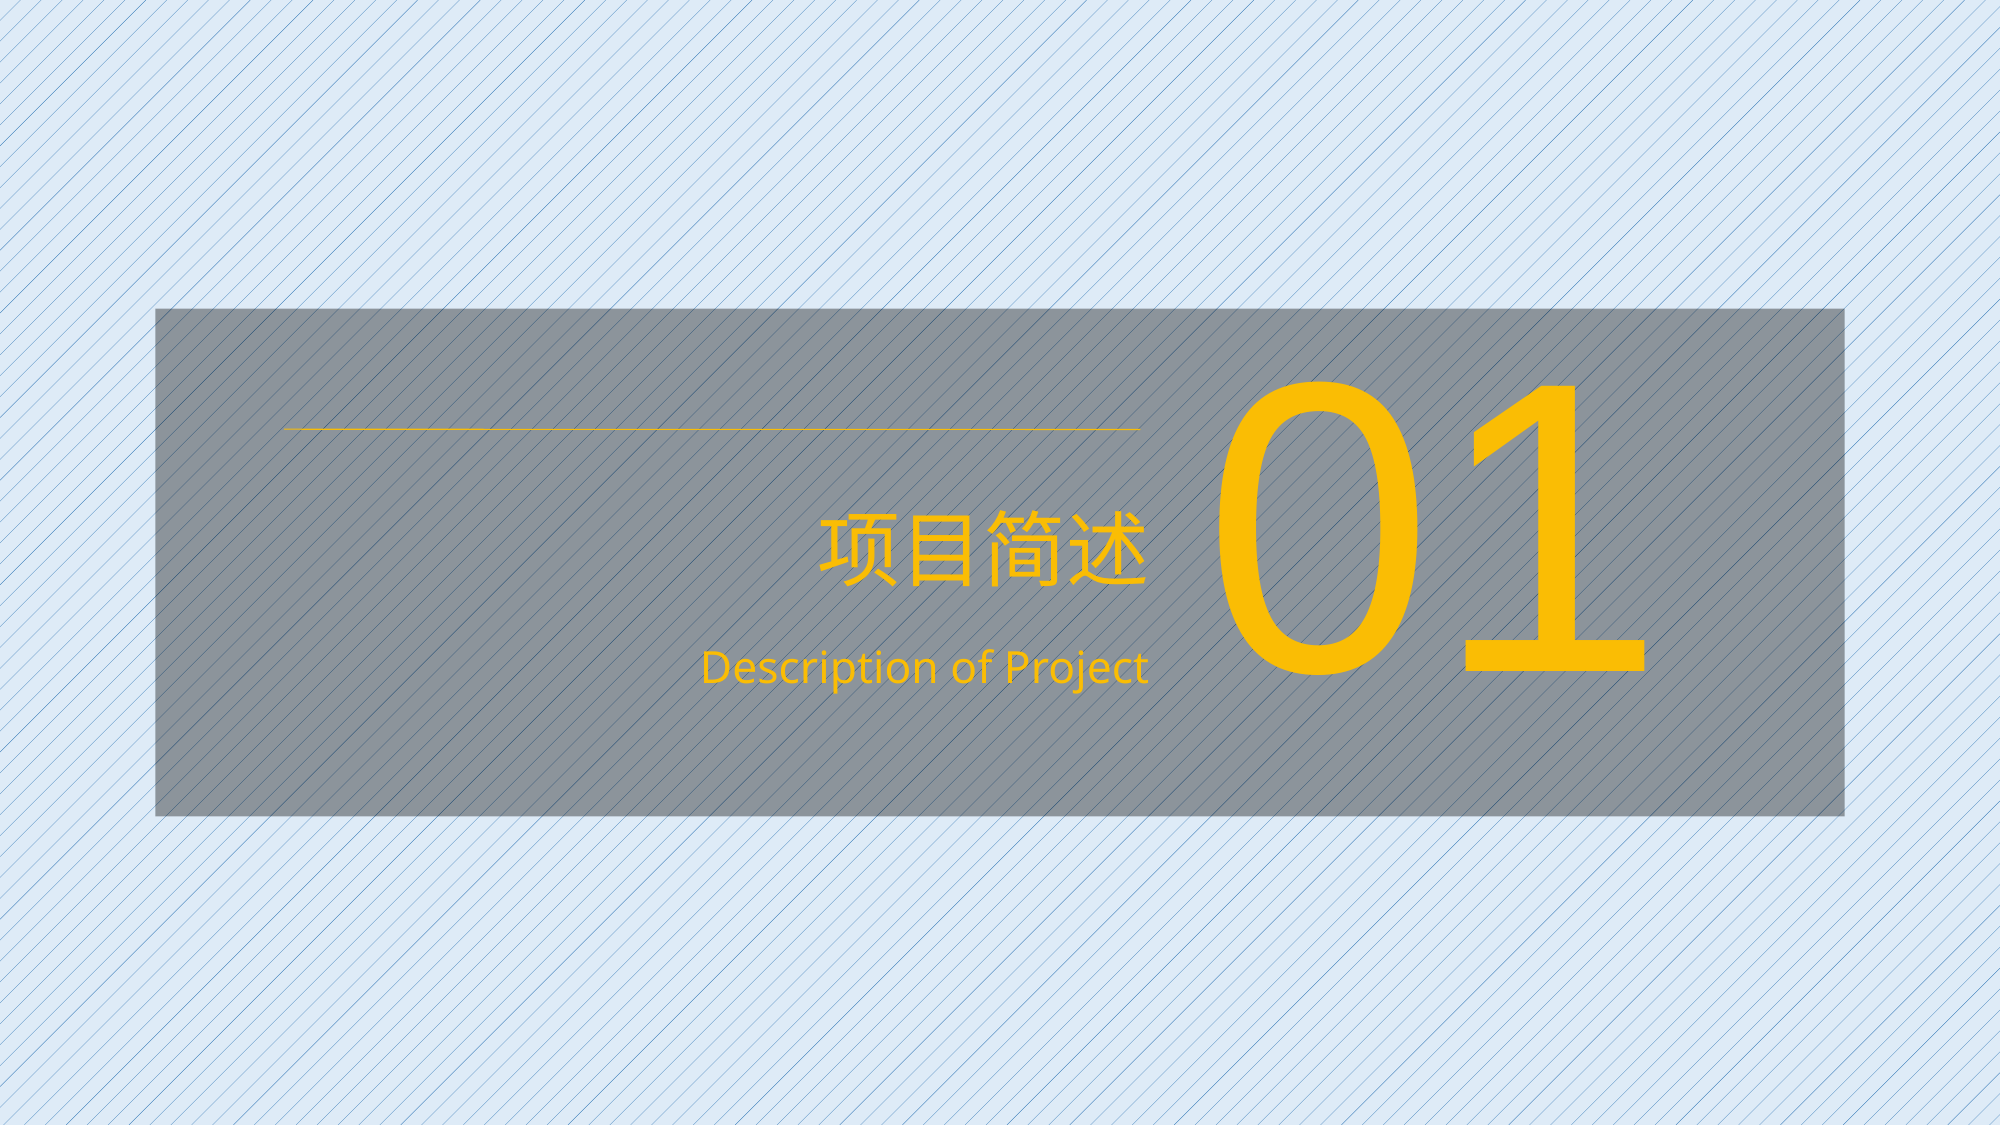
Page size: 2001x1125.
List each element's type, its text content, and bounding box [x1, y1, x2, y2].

text_box 01 [1188, 268, 1781, 788]
text_box Description of Project [196, 616, 1165, 705]
text_box 项目简述 [196, 451, 1165, 612]
